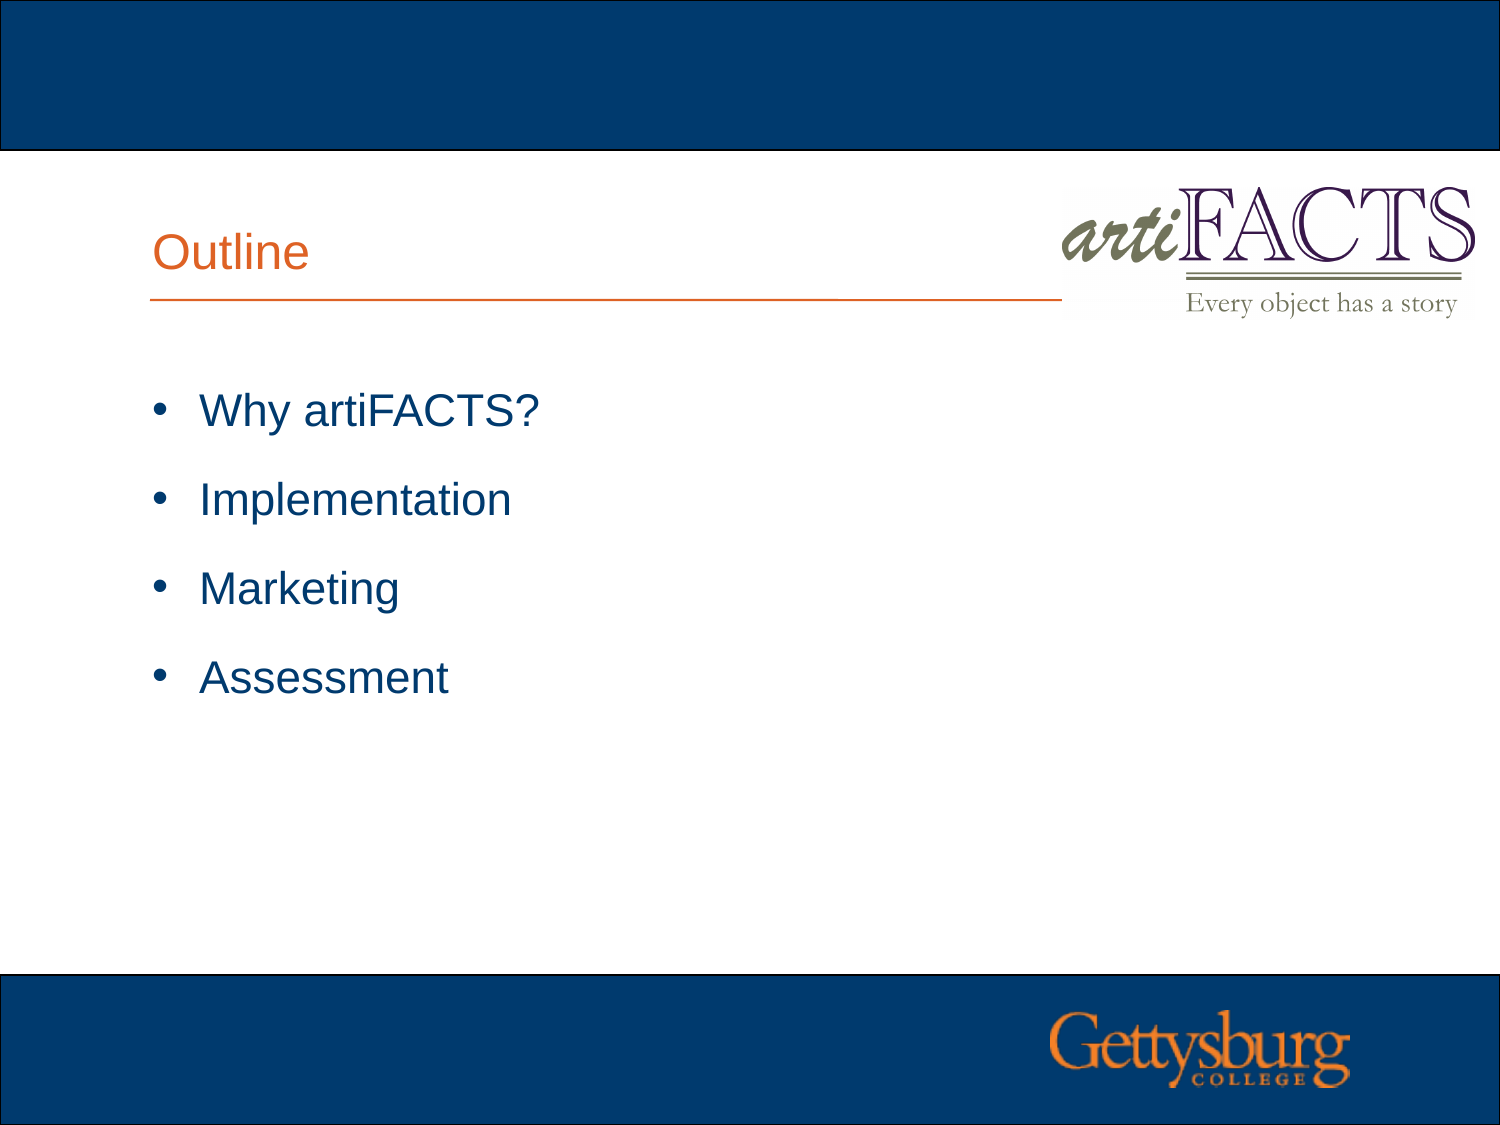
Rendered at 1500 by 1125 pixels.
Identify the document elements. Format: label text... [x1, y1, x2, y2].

text_box Why artiFACTS? Implementation Marketing Assessment [137, 362, 1350, 799]
text_box Outline [137, 212, 1338, 351]
picture [1049, 1010, 1351, 1088]
text_box [0, 974, 1500, 1125]
text_box [0, 0, 1500, 150]
picture [1062, 187, 1476, 321]
